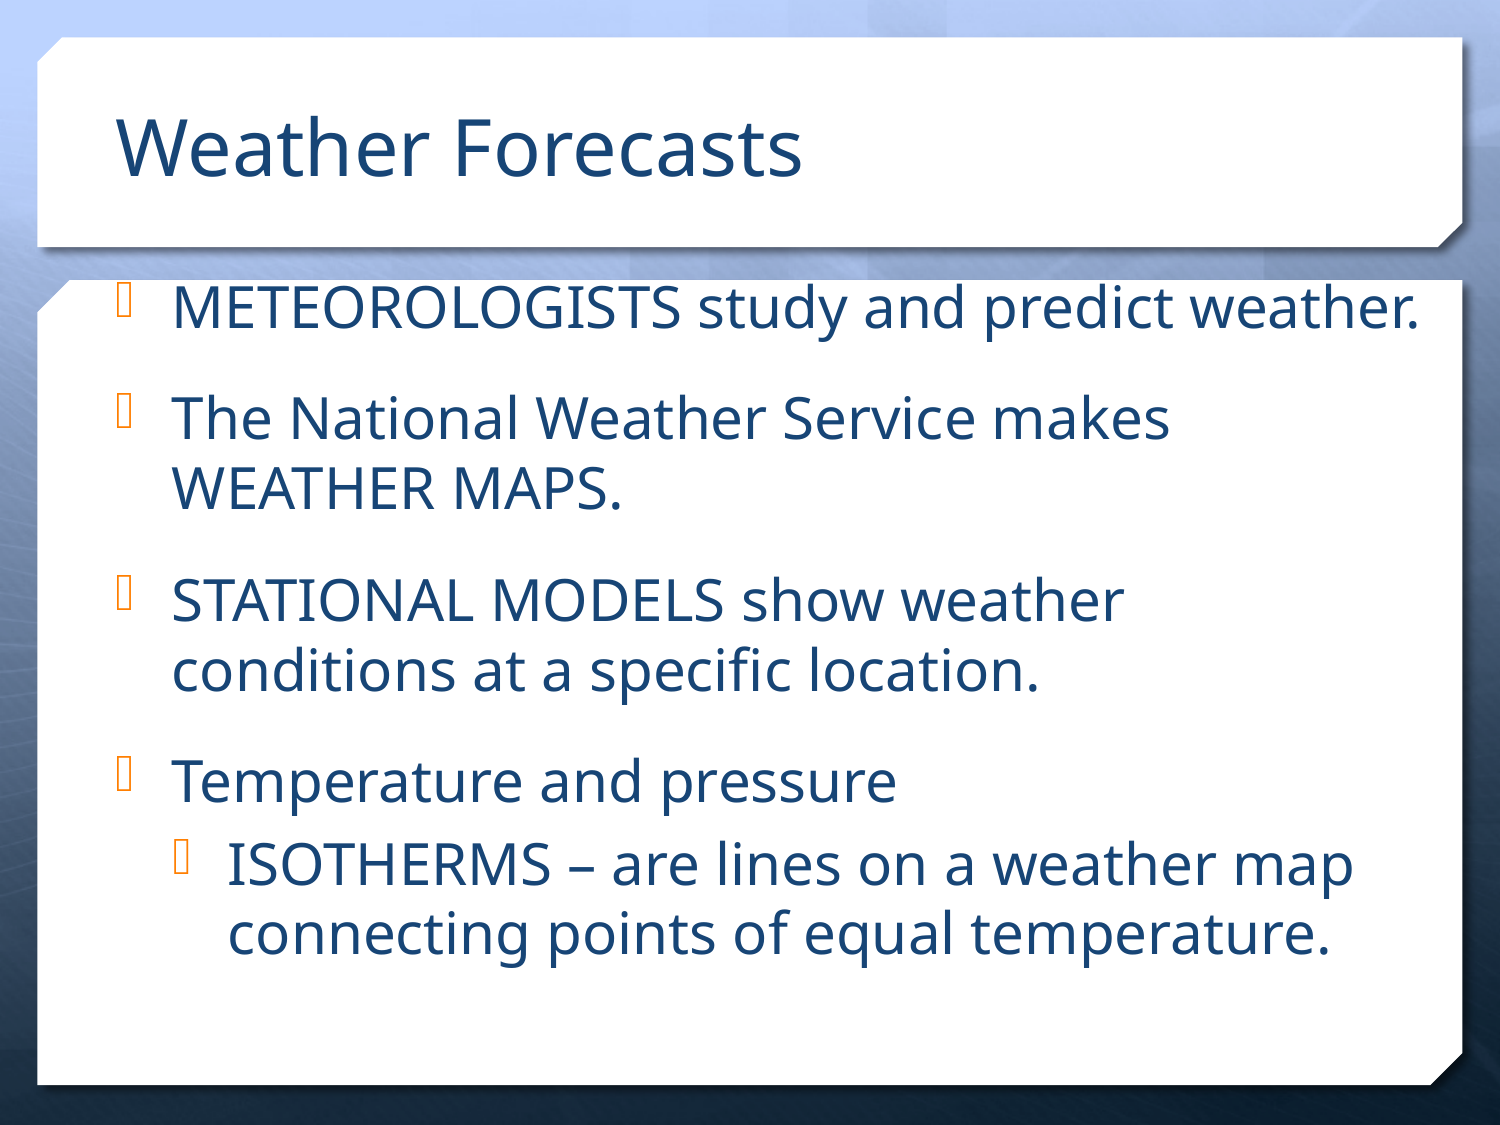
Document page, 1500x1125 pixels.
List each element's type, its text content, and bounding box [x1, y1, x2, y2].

list METEOROLOGISTS study and predict weather. The National Weather Service makes WEATHER MAPS. STATIONAL MODELS show weather conditions at a specific location. Temperature and pressure ISOTHERMS – are lines on a weather map connecting points of equal temperature. [100, 262, 1438, 1000]
title Weather Forecasts [100, 37, 1438, 200]
